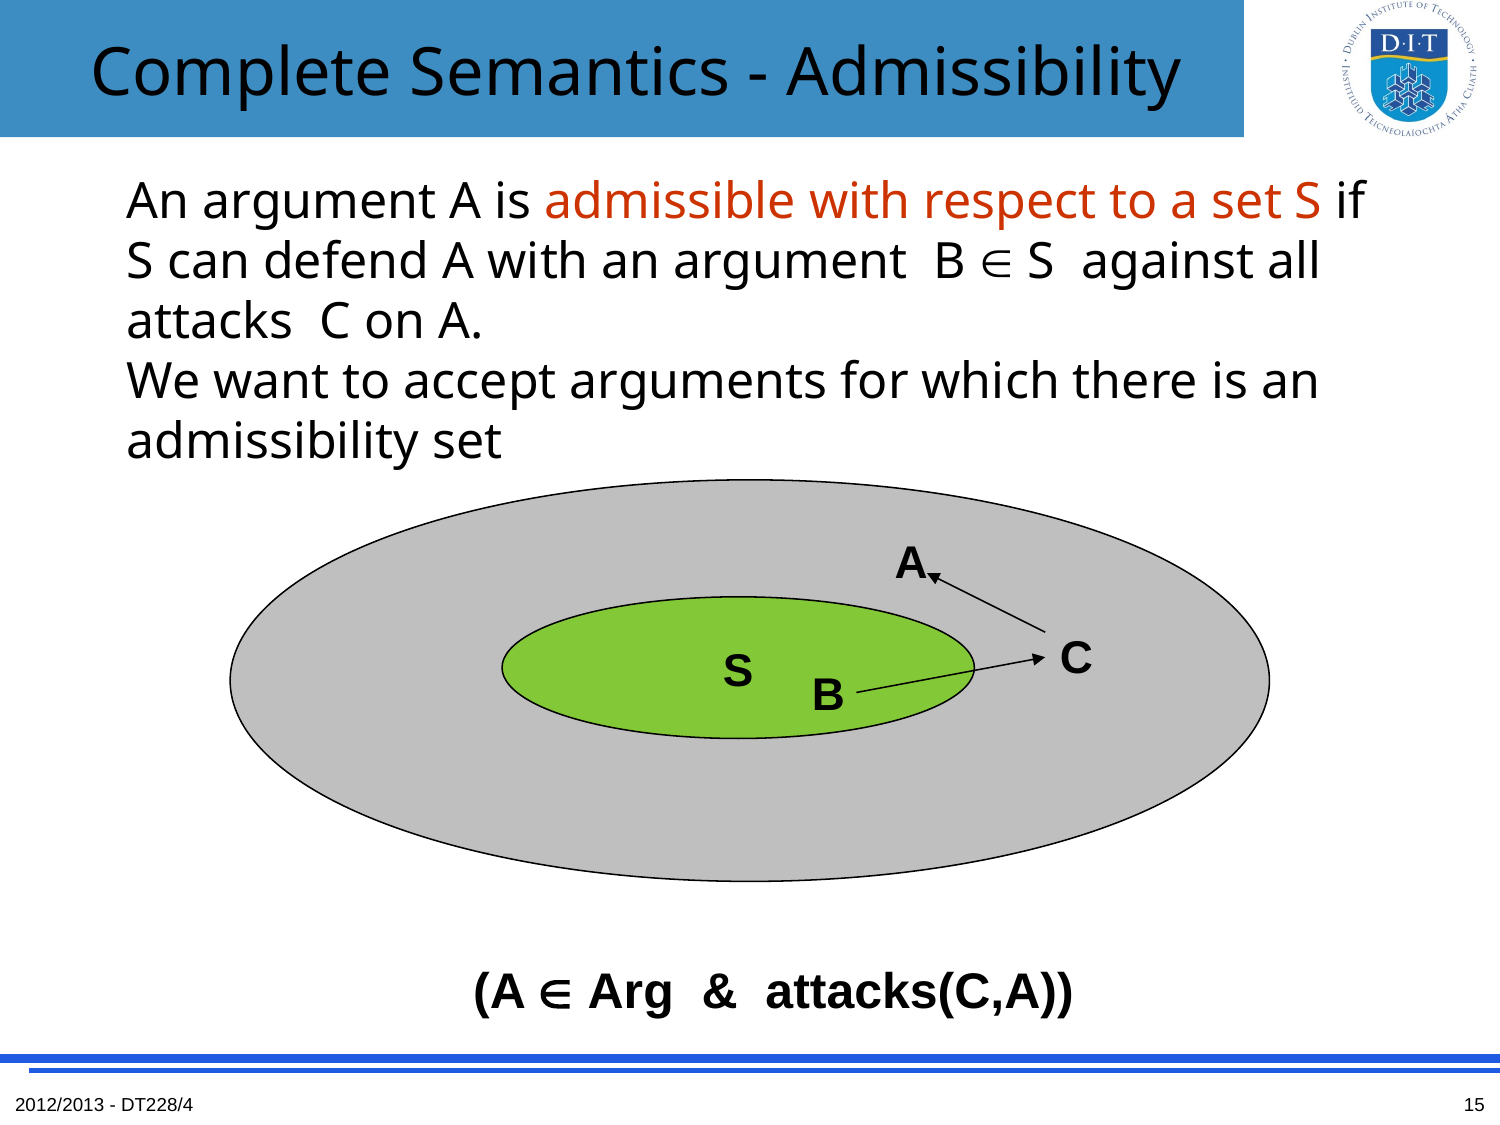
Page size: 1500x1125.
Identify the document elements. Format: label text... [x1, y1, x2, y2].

slide_number 15 [1149, 1084, 1500, 1125]
text_box [230, 479, 1270, 882]
title Complete Semantics - Admissibility [74, 0, 1200, 138]
text_box A [879, 524, 987, 595]
slide_number 2012/2013 - DT228/4 [0, 1084, 351, 1125]
text_box An argument A is admissible with respect to a set S if S can defend A with an argument B  S against all attacks C on A. We want to accept arguments for which there is an admissibility set [112, 160, 1412, 476]
picture [1340, 0, 1478, 138]
text_box C [1045, 620, 1164, 691]
text_box (A  Arg & attacks(C,A)) [183, 951, 1365, 1026]
text_box S [502, 596, 975, 739]
text_box [916, 653, 1046, 682]
text_box B [797, 657, 916, 727]
text_box [926, 573, 1046, 633]
